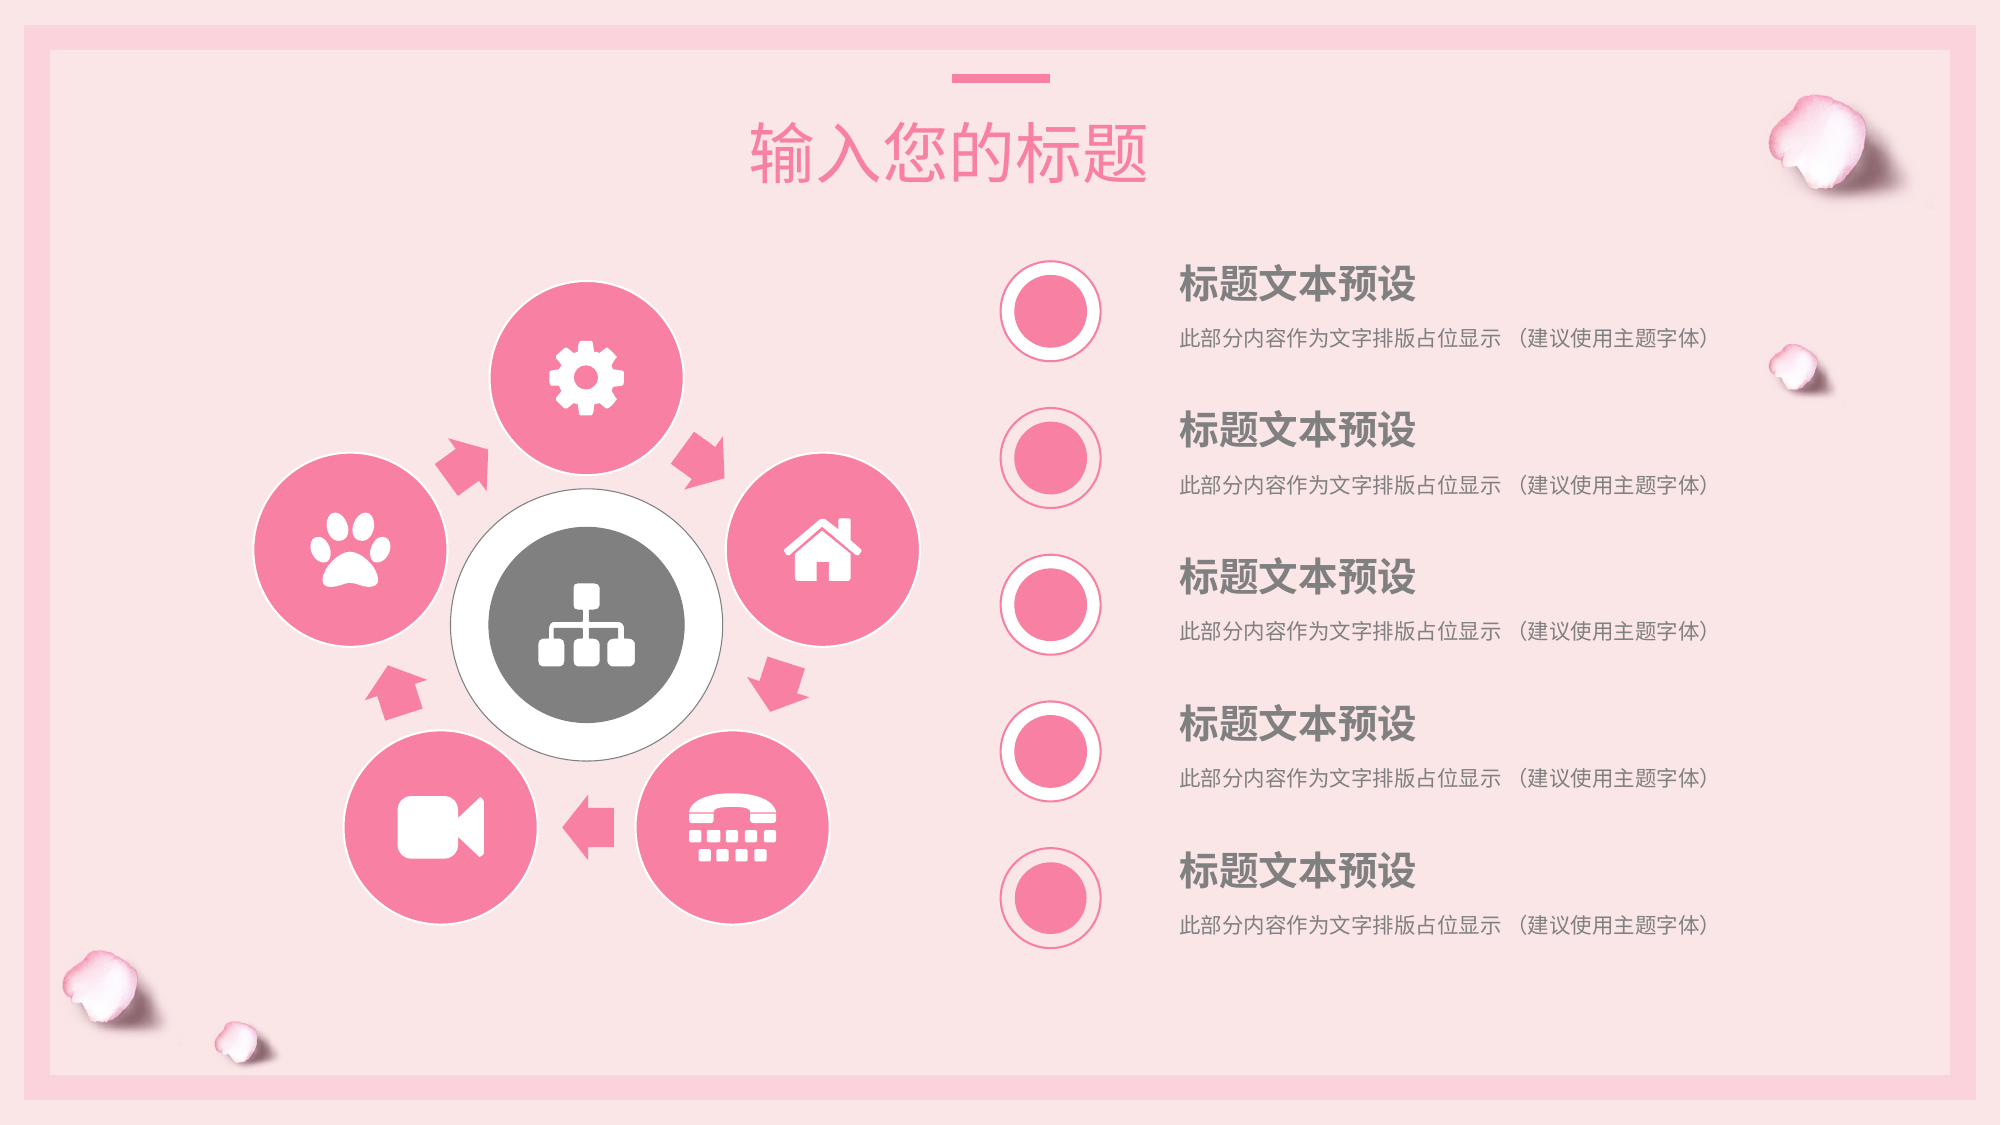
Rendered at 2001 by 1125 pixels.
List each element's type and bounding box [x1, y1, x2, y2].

picture [1633, 93, 1934, 452]
text_box [1000, 552, 1795, 658]
text_box [1000, 698, 1795, 805]
text_box [1000, 258, 1795, 364]
text_box [1000, 845, 1795, 951]
text_box [1000, 405, 1795, 511]
text_box [253, 280, 920, 925]
picture [54, 656, 700, 1073]
